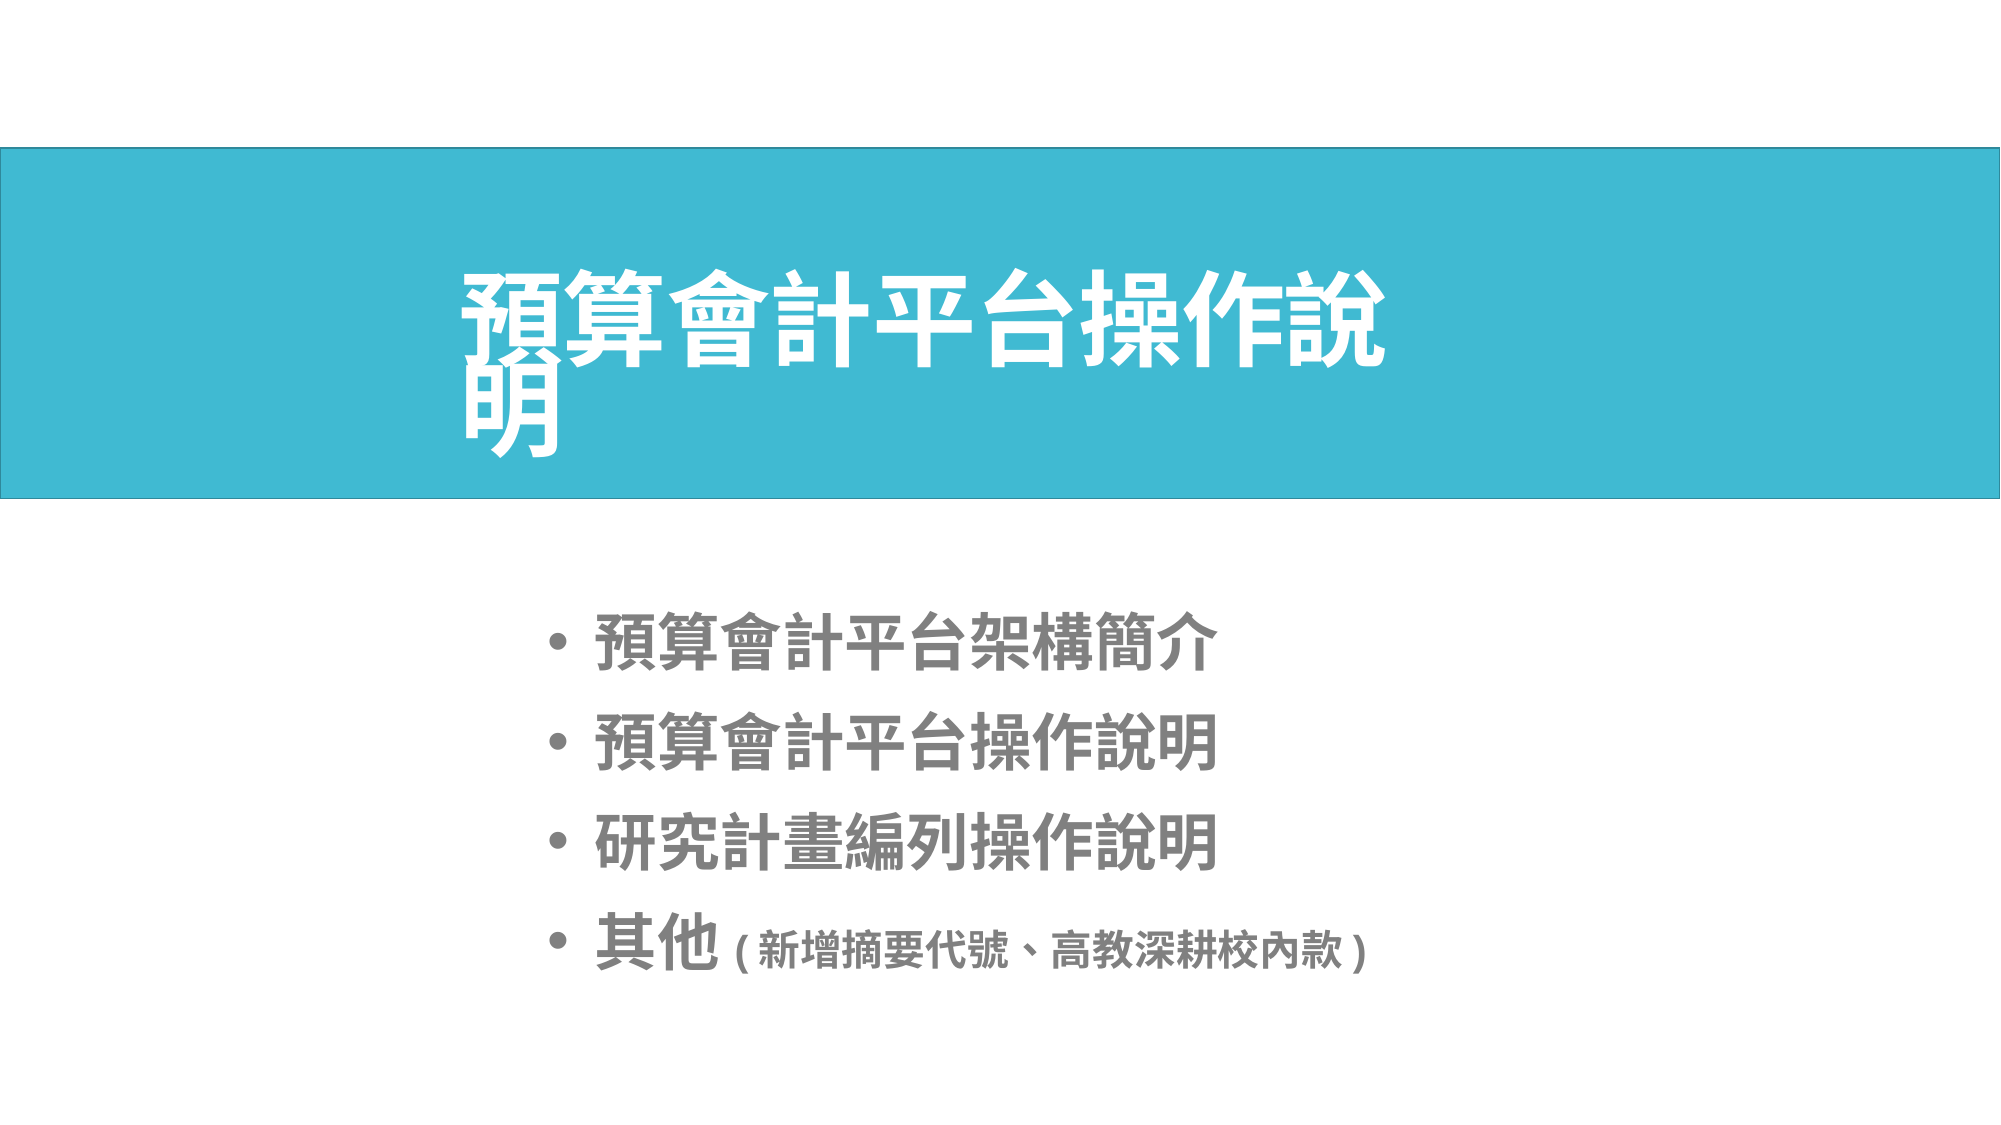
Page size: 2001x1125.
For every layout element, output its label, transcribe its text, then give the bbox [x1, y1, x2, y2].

text_box 預算會計平台操作說明 [445, 281, 1506, 397]
text_box 預算會計平台架構簡介 預算會計平台操作說明 研究計畫編列操作說明 其他(新增摘要代號、高教深耕校內款) [532, 595, 1467, 1031]
text_box [0, 147, 2000, 499]
